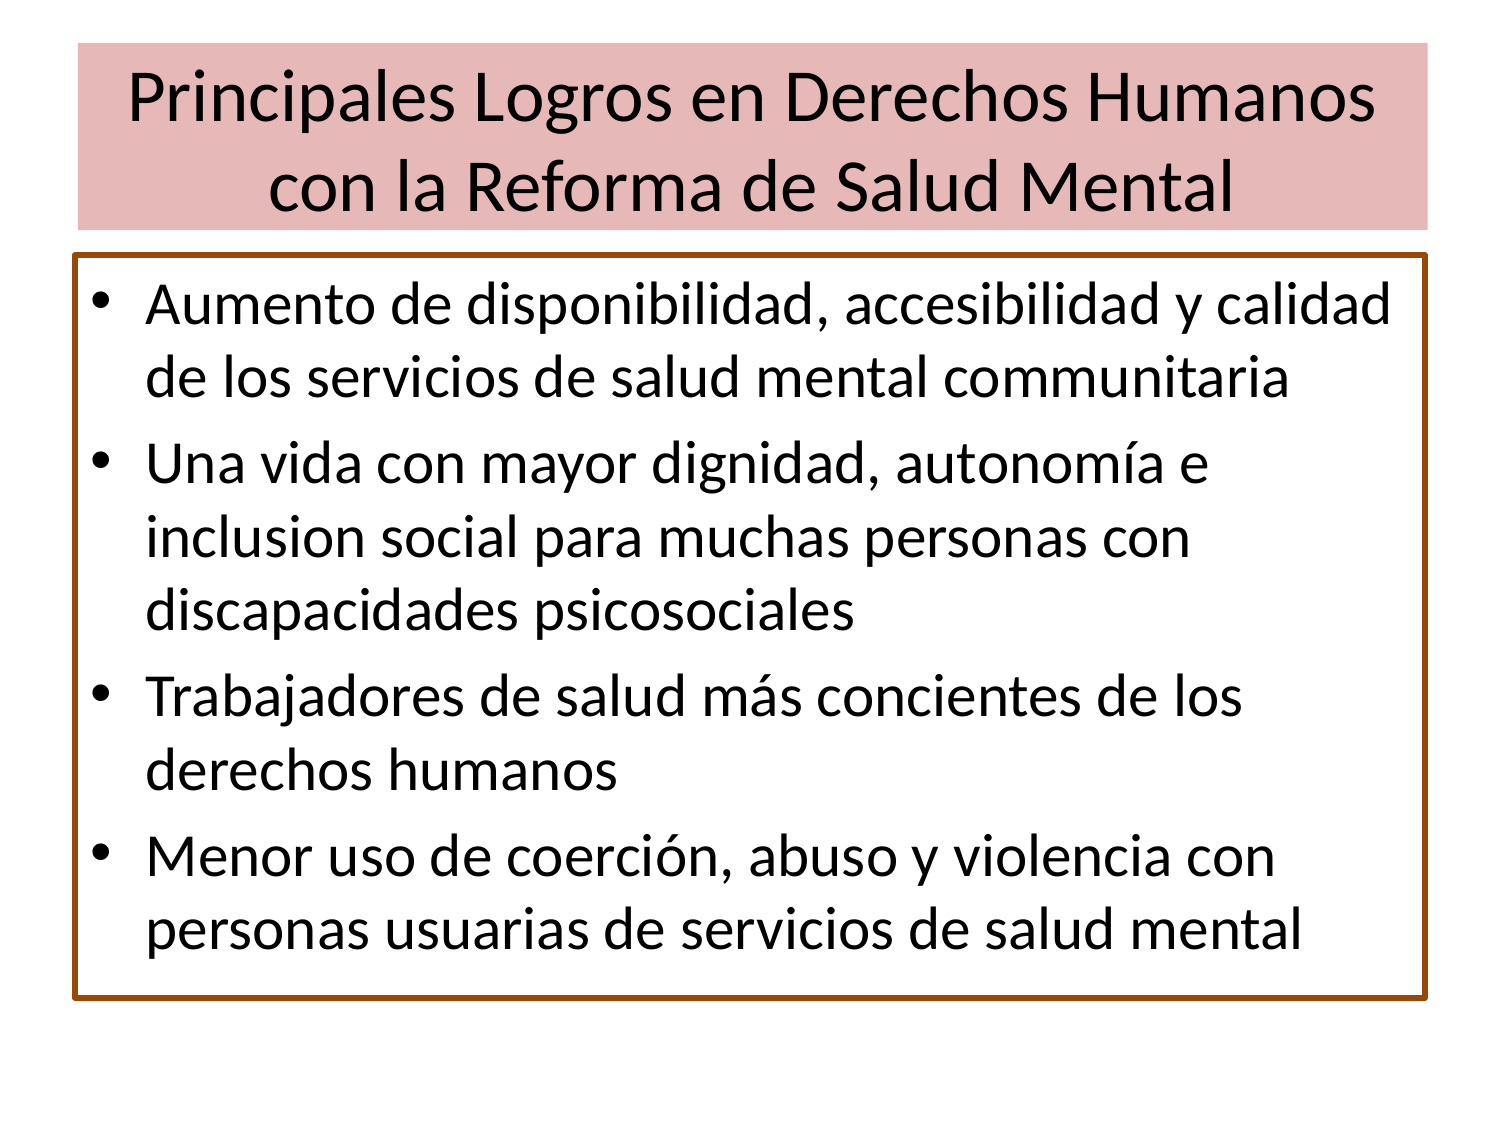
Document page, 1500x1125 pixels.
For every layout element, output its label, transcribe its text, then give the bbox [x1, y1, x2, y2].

title Principales Logros en Derechos Humanos con la Reforma de Salud Mental [77, 42, 1428, 231]
list Aumento de disponibilidad, accesibilidad y calidad de los servicios de salud mental communitaria Una vida con mayor dignidad, autonomía e inclusion social para muchas personas con discapacidades psicosociales Trabajadores de salud más concientes de los derechos humanos Menor uso de coerción, abuso y violencia con personas usuarias de servicios de salud mental [75, 255, 1425, 998]
